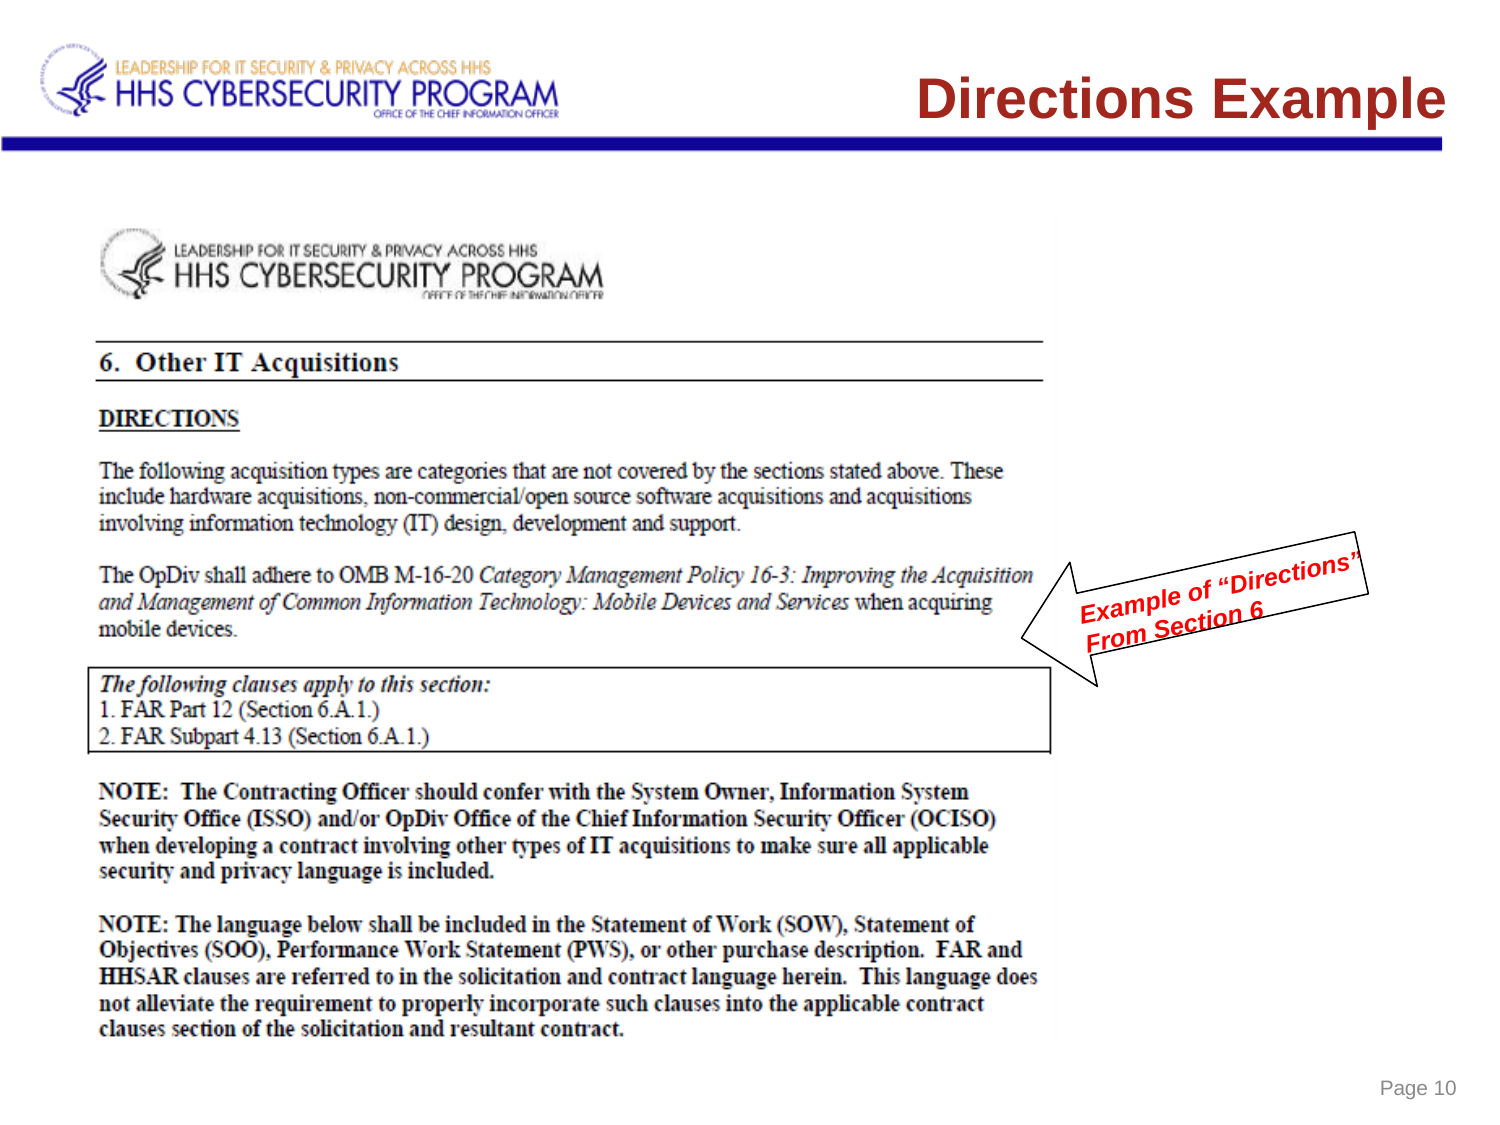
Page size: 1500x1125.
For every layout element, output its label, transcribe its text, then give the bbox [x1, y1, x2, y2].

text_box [83, 212, 1388, 1038]
title Directions Example [599, 37, 1463, 138]
picture [0, 0, 1443, 234]
slide_number Page 10 [1121, 1065, 1472, 1110]
